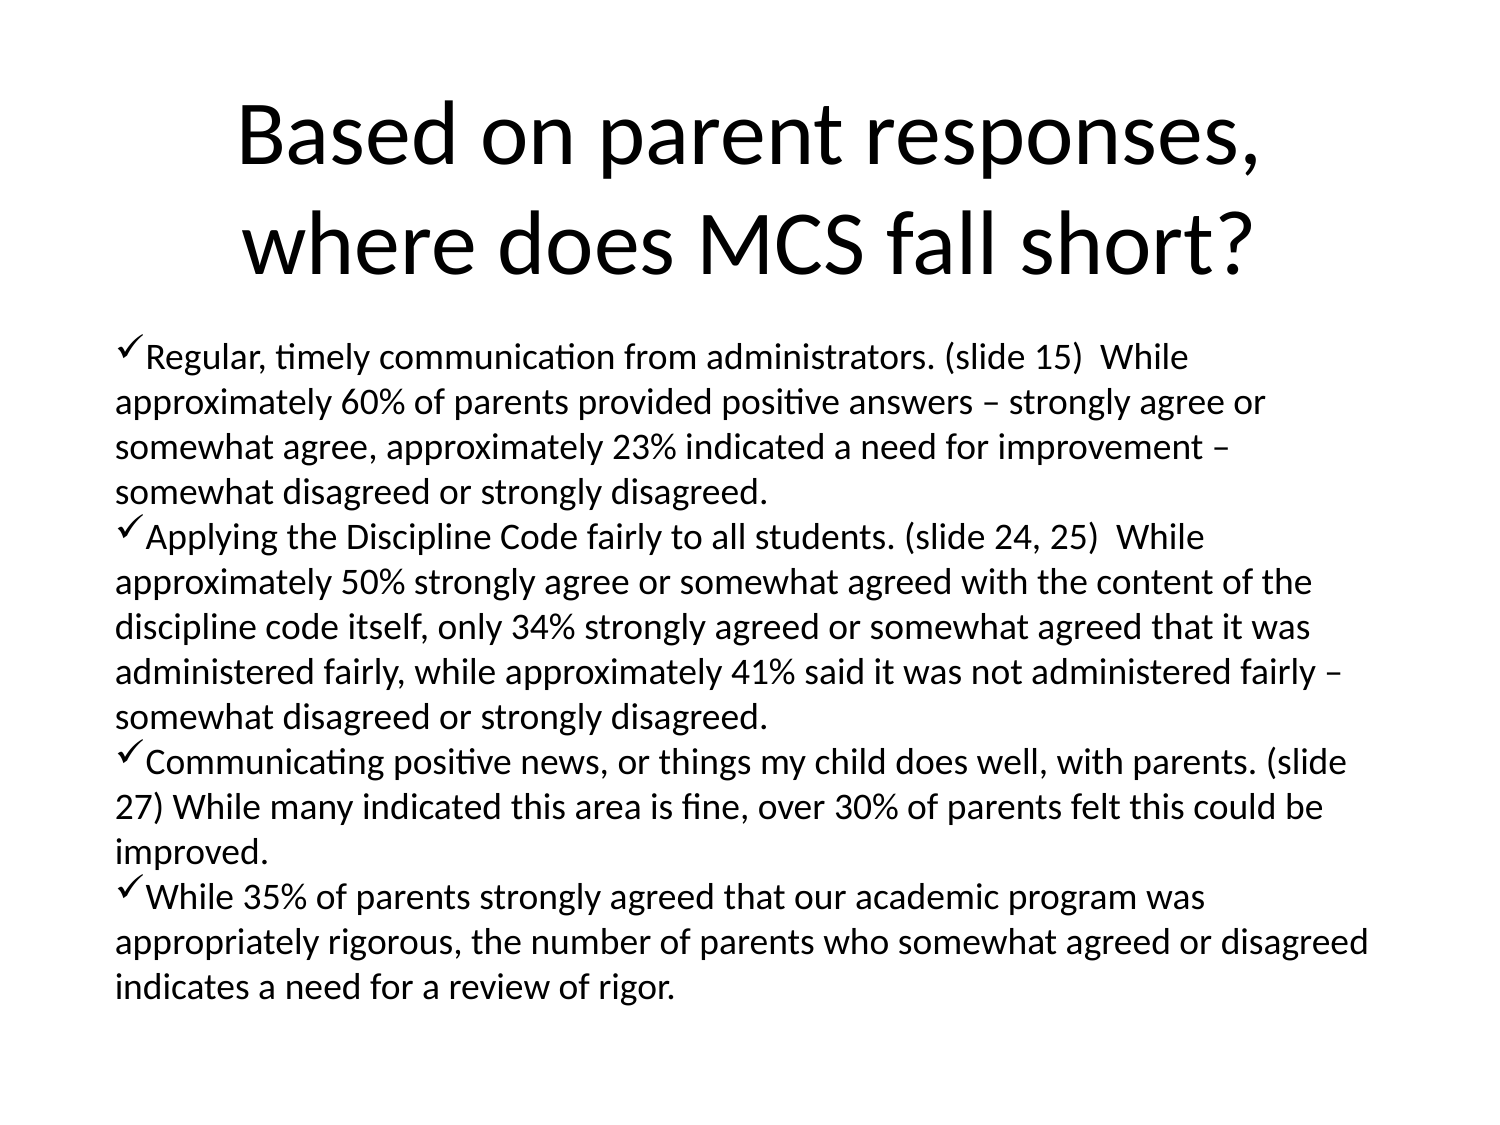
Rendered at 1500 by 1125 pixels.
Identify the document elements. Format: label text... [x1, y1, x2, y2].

text_box Regular, timely communication from administrators. (slide 15) While approximately 60% of parents provided positive answers – strongly agree or somewhat agree, approximately 23% indicated a need for improvement – somewhat disagreed or strongly disagreed. Applying the Discipline Code fairly to all students. (slide 24, 25) While approximately 50% strongly agree or somewhat agreed with the content of the discipline code itself, only 34% strongly agreed or somewhat agreed that it was administered fairly, while approximately 41% said it was not administered fairly – somewhat disagreed or strongly disagreed. Communicating positive news, or things my child does well, with parents. (slide 27) While many indicated this area is fine, over 30% of parents felt this could be improved. While 35% of parents strongly agreed that our academic program was appropriately rigorous, the number of parents who somewhat agreed or disagreed indicates a need for a review of rigor. [99, 324, 1400, 1105]
title Based on parent responses, where does MCS fall short? [112, 62, 1388, 304]
